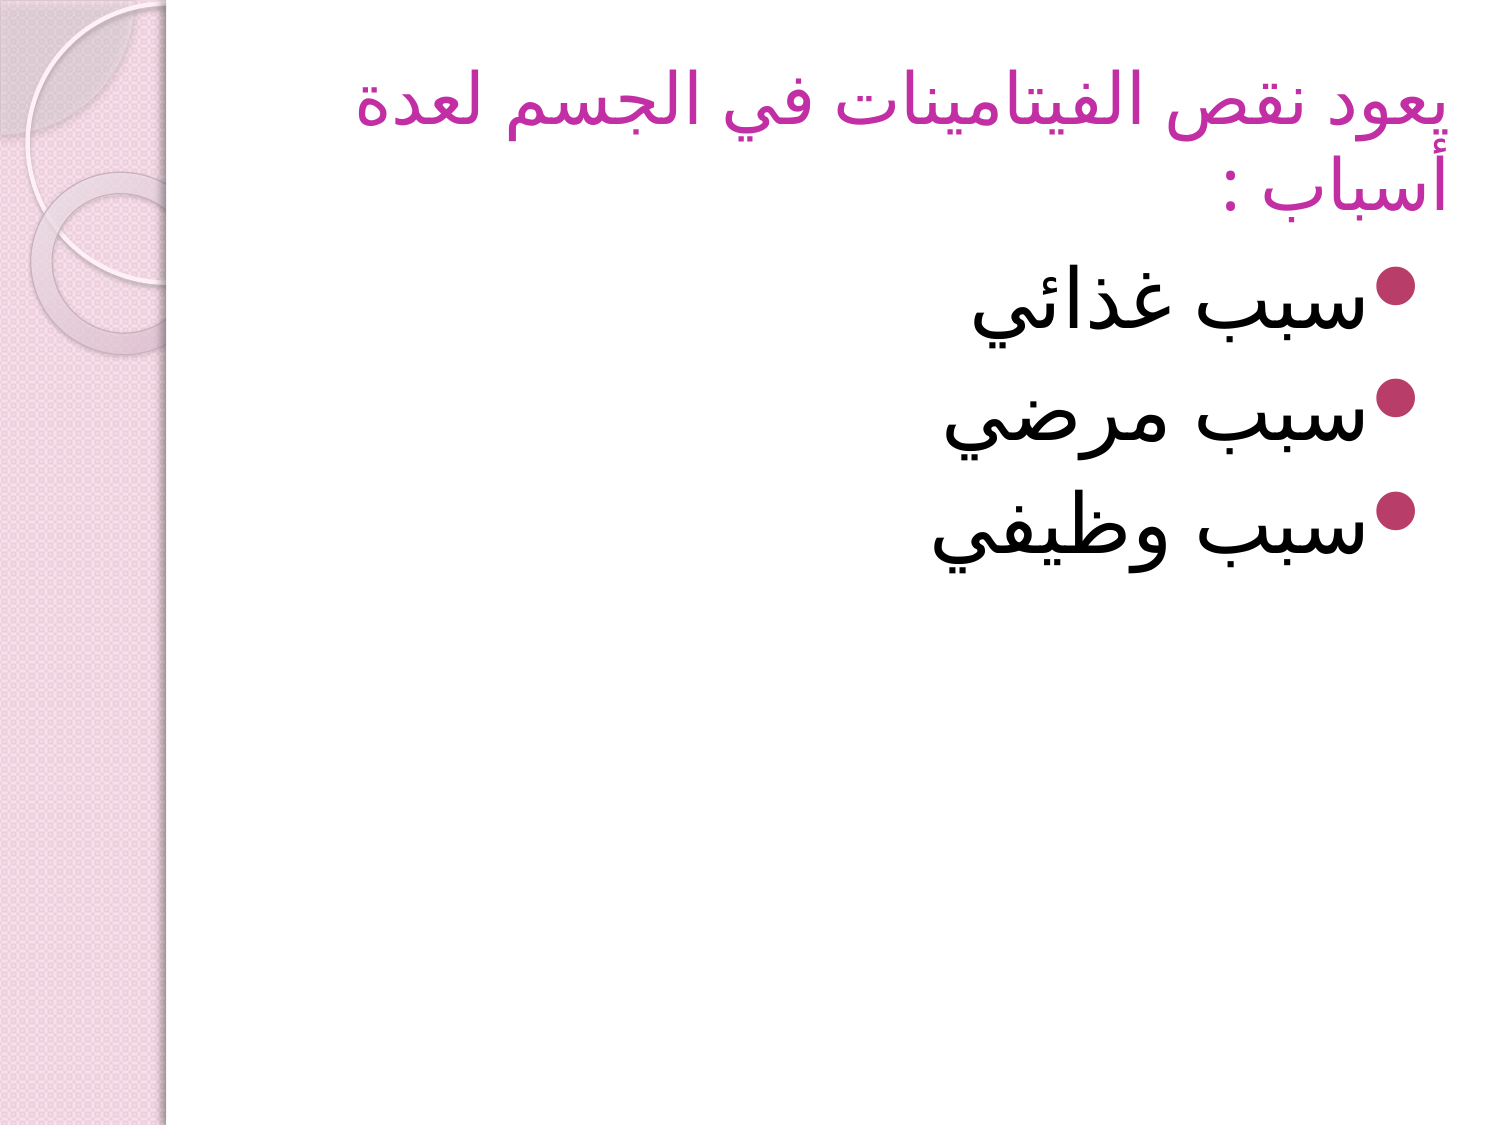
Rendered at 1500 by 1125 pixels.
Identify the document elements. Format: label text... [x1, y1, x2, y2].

title يعود نقص الفيتامينات في الجسم لعدة أسباب : [235, 45, 1466, 233]
list سبب غذائي سبب مرضي سبب وظيفي [235, 237, 1466, 1025]
